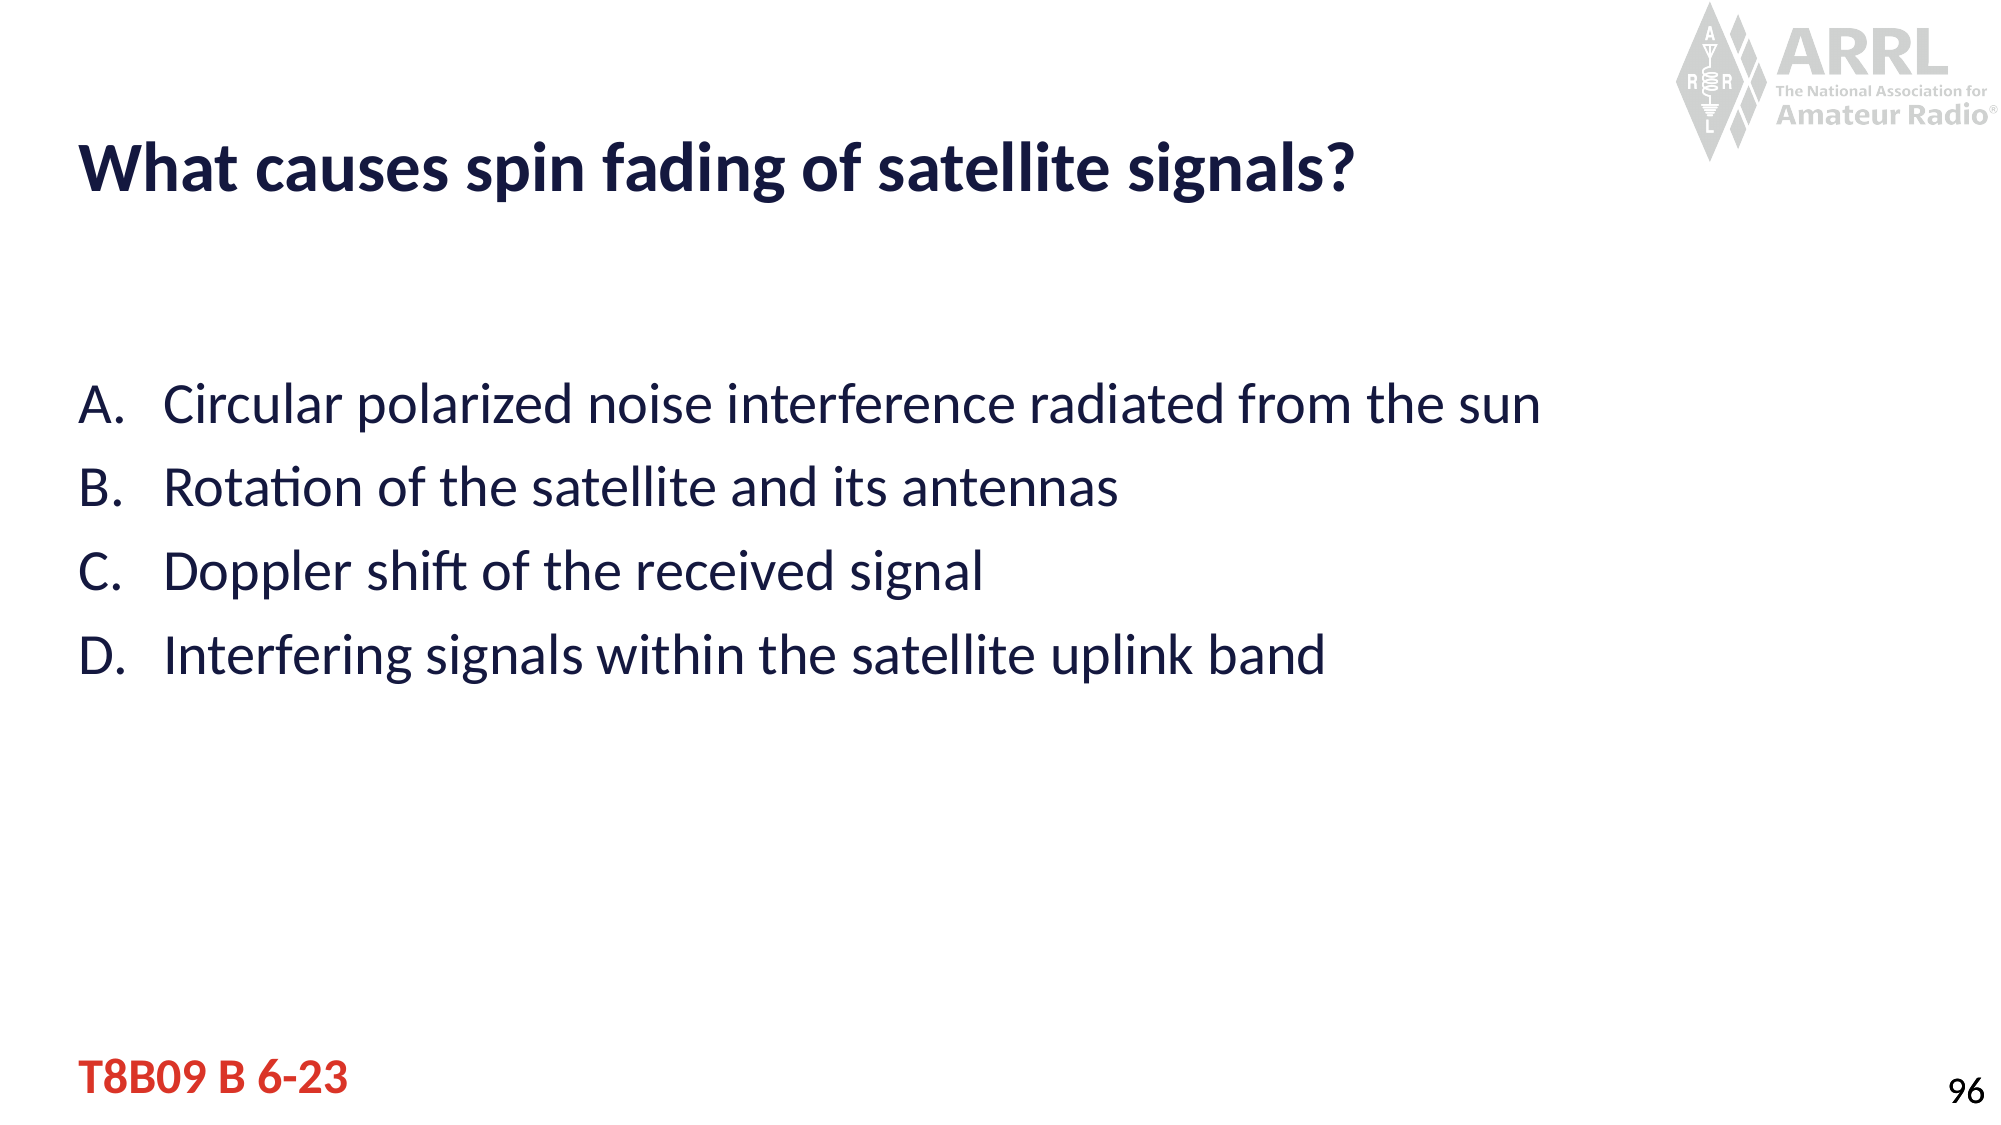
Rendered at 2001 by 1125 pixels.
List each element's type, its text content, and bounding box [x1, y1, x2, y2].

text_box T8B09 B 6-23 [63, 1036, 921, 1112]
list Circular polarized noise interference radiated from the sun Rotation of the satellite and its antennas Doppler shift of the received signal Interfering signals within the satellite uplink band [63, 365, 1863, 989]
title What causes spin fading of satellite signals? [63, 59, 1863, 278]
picture [1674, 0, 2000, 164]
